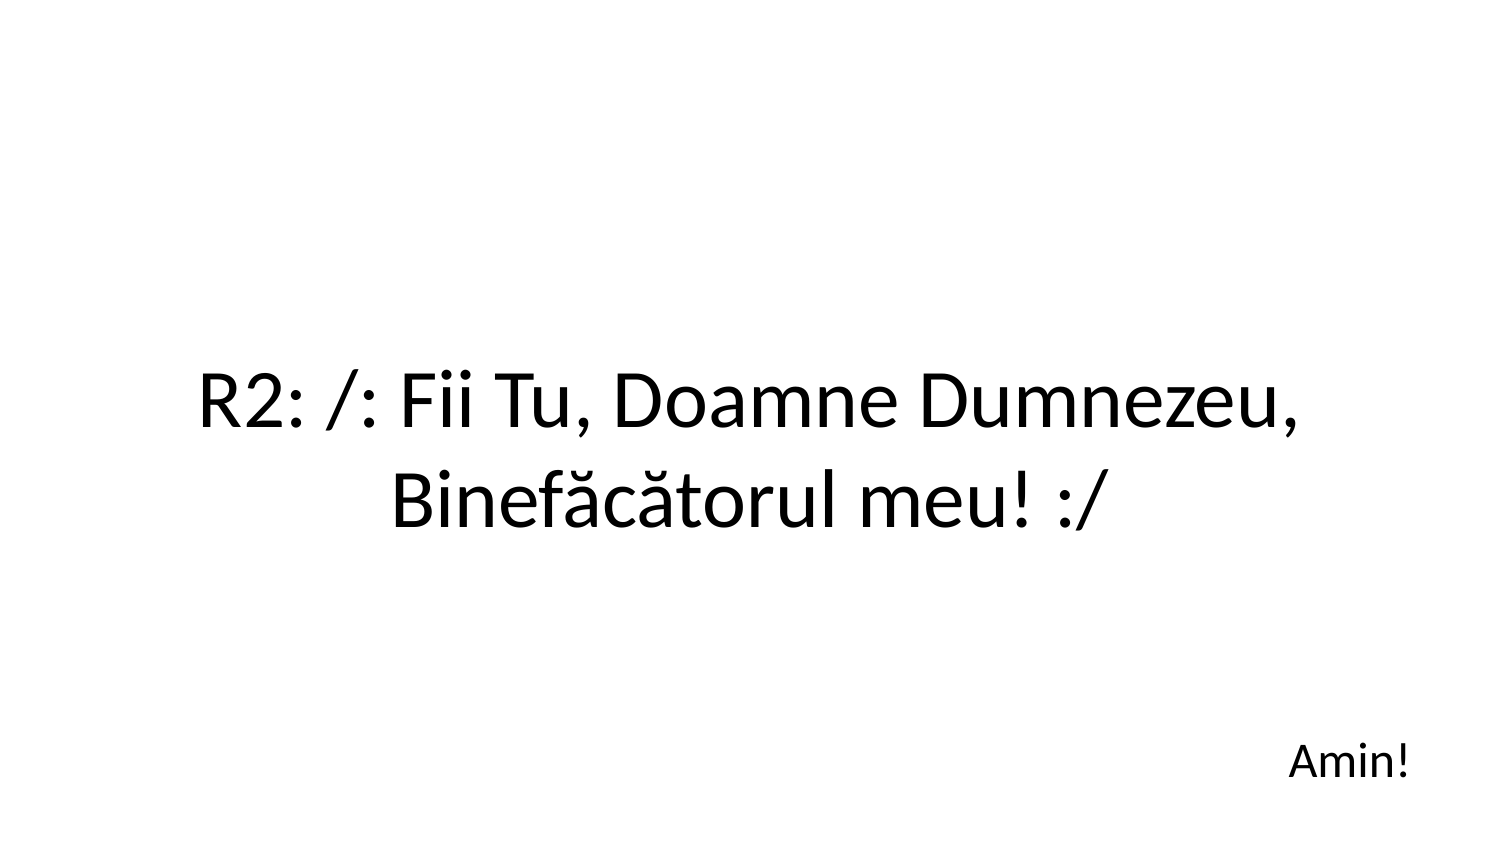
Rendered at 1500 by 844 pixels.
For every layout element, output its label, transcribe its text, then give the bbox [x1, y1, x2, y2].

text_box R2: /: Fii Tu, Doamne Dumnezeu, Binefăcătorul meu! :/ [183, 292, 1317, 552]
text_box Amin! [1273, 674, 1427, 795]
